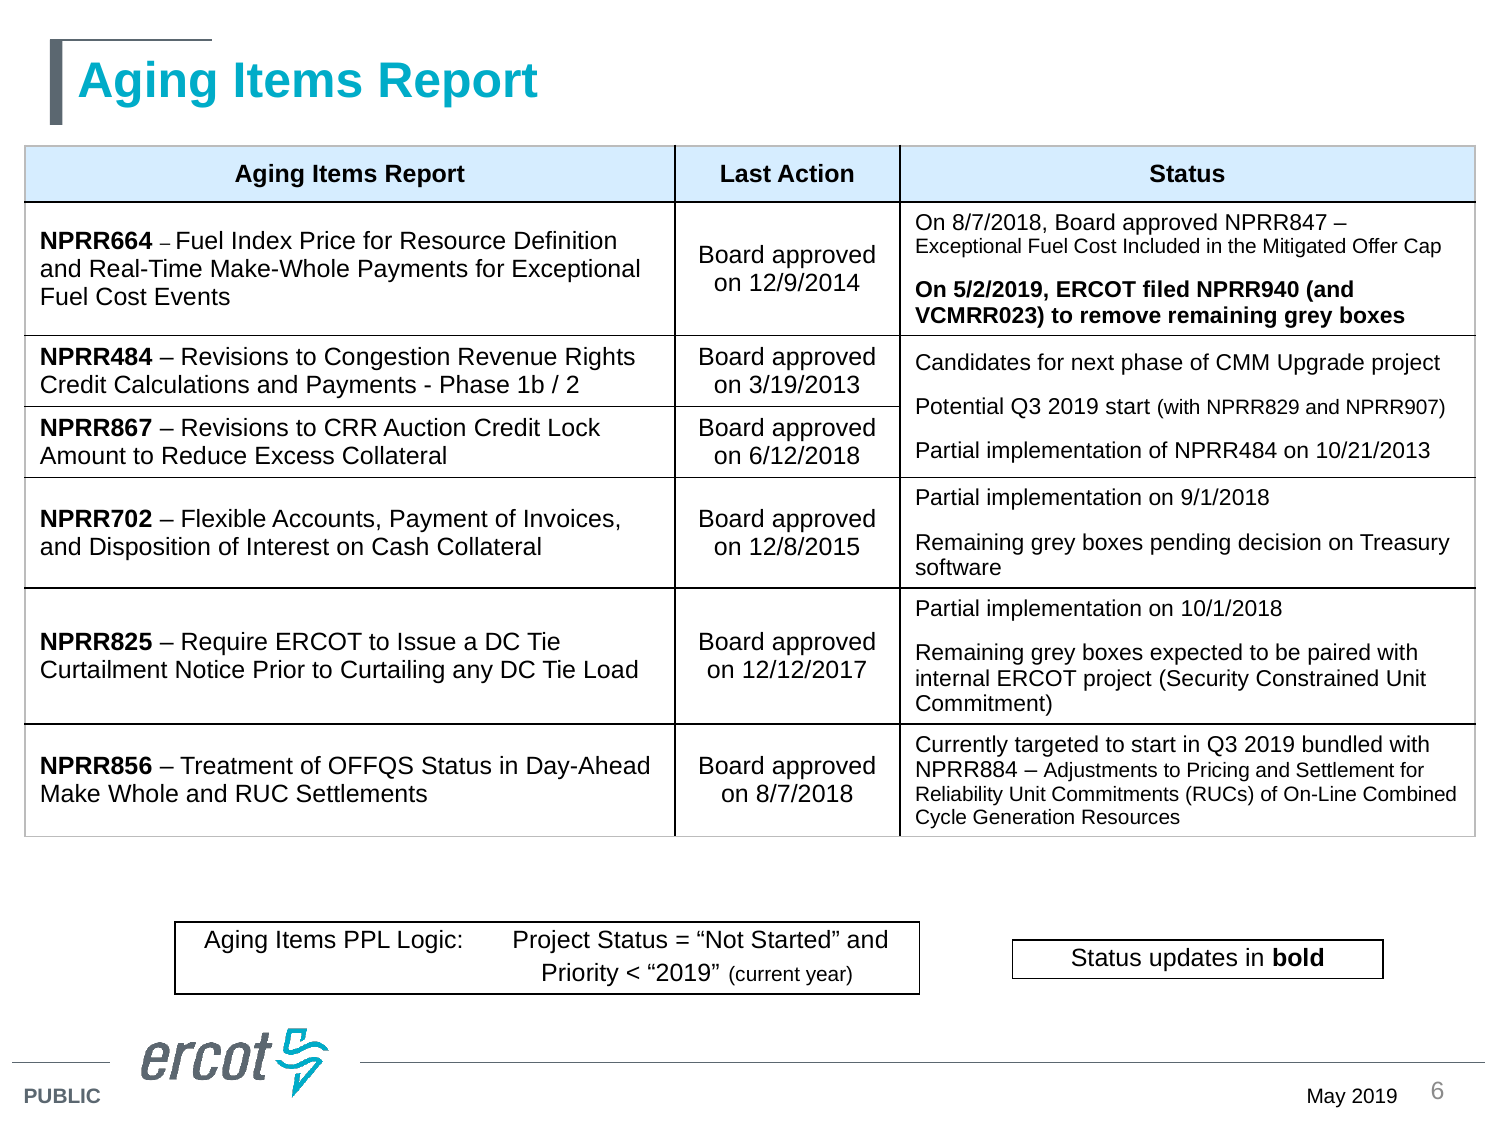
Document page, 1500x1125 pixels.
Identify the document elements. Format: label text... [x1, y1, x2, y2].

picture [137, 1024, 332, 1100]
text_box Status updates in bold [1012, 939, 1384, 979]
table_cell Board approved on 8/7/2018 [676, 725, 899, 836]
table_header Aging Items Report [26, 147, 674, 201]
title Aging Items Report [62, 39, 775, 125]
table_header Status [901, 147, 1474, 201]
table_cell NPRR825 – Require ERCOT to Issue a DC Tie Curtailment Notice Prior to Curtailing any DC Tie Load [26, 589, 674, 723]
table_cell Board approved on 12/8/2015 [676, 478, 899, 587]
table_cell NPRR664 – Fuel Index Price for Resource Definition and Real-Time Make-Whole Payments for Exceptional Fuel Cost Events [26, 203, 674, 335]
table_cell Partial implementation on 9/1/2018 Remaining grey boxes pending decision on Treasury software [901, 478, 1474, 587]
table_cell NPRR702 – Flexible Accounts, Payment of Invoices, and Disposition of Interest on Cash Collateral [26, 478, 674, 587]
table_cell On 8/7/2018, Board approved NPRR847 – Exceptional Fuel Cost Included in the Mitigated Offer Cap On 5/2/2019, ERCOT filed NPRR940 (and VCMRR023) to remove remaining grey boxes [901, 203, 1474, 335]
table_header Last Action [676, 147, 899, 201]
table_cell Candidates for next phase of CMM Upgrade project Potential Q3 2019 start (with NPRR829 and NPRR907) Partial implementation of NPRR484 on 10/21/2013 [901, 336, 1474, 477]
table_cell NPRR867 – Revisions to CRR Auction Credit Lock Amount to Reduce Excess Collateral [26, 407, 674, 477]
text_box Aging Items PPL Logic: Project Status = “Not Started” and Priority < “2019” (current year) [174, 921, 920, 995]
table_cell Partial implementation on 10/1/2018 Remaining grey boxes expected to be paired with internal ERCOT project (Security Constrained Unit Commitment) [901, 589, 1474, 723]
table_cell NPRR484 – Revisions to Congestion Revenue Rights Credit Calculations and Payments - Phase 1b / 2 [26, 336, 674, 406]
table_cell Board approved on 12/12/2017 [676, 589, 899, 723]
table_cell Currently targeted to start in Q3 2019 bundled with NPRR884 – Adjustments to Pricing and Settlement for Reliability Unit Commitments (RUCs) of On-Line Combined Cycle Generation Resources [901, 725, 1474, 836]
table_cell Board approved on 3/19/2013 [676, 336, 899, 406]
table_cell NPRR856 – Treatment of OFFQS Status in Day-Ahead Make Whole and RUC Settlements [26, 725, 674, 836]
table_cell Board approved on 6/12/2018 [676, 407, 899, 477]
slide_number 6 [1400, 1071, 1476, 1107]
table_cell Board approved on 12/9/2014 [676, 203, 899, 335]
